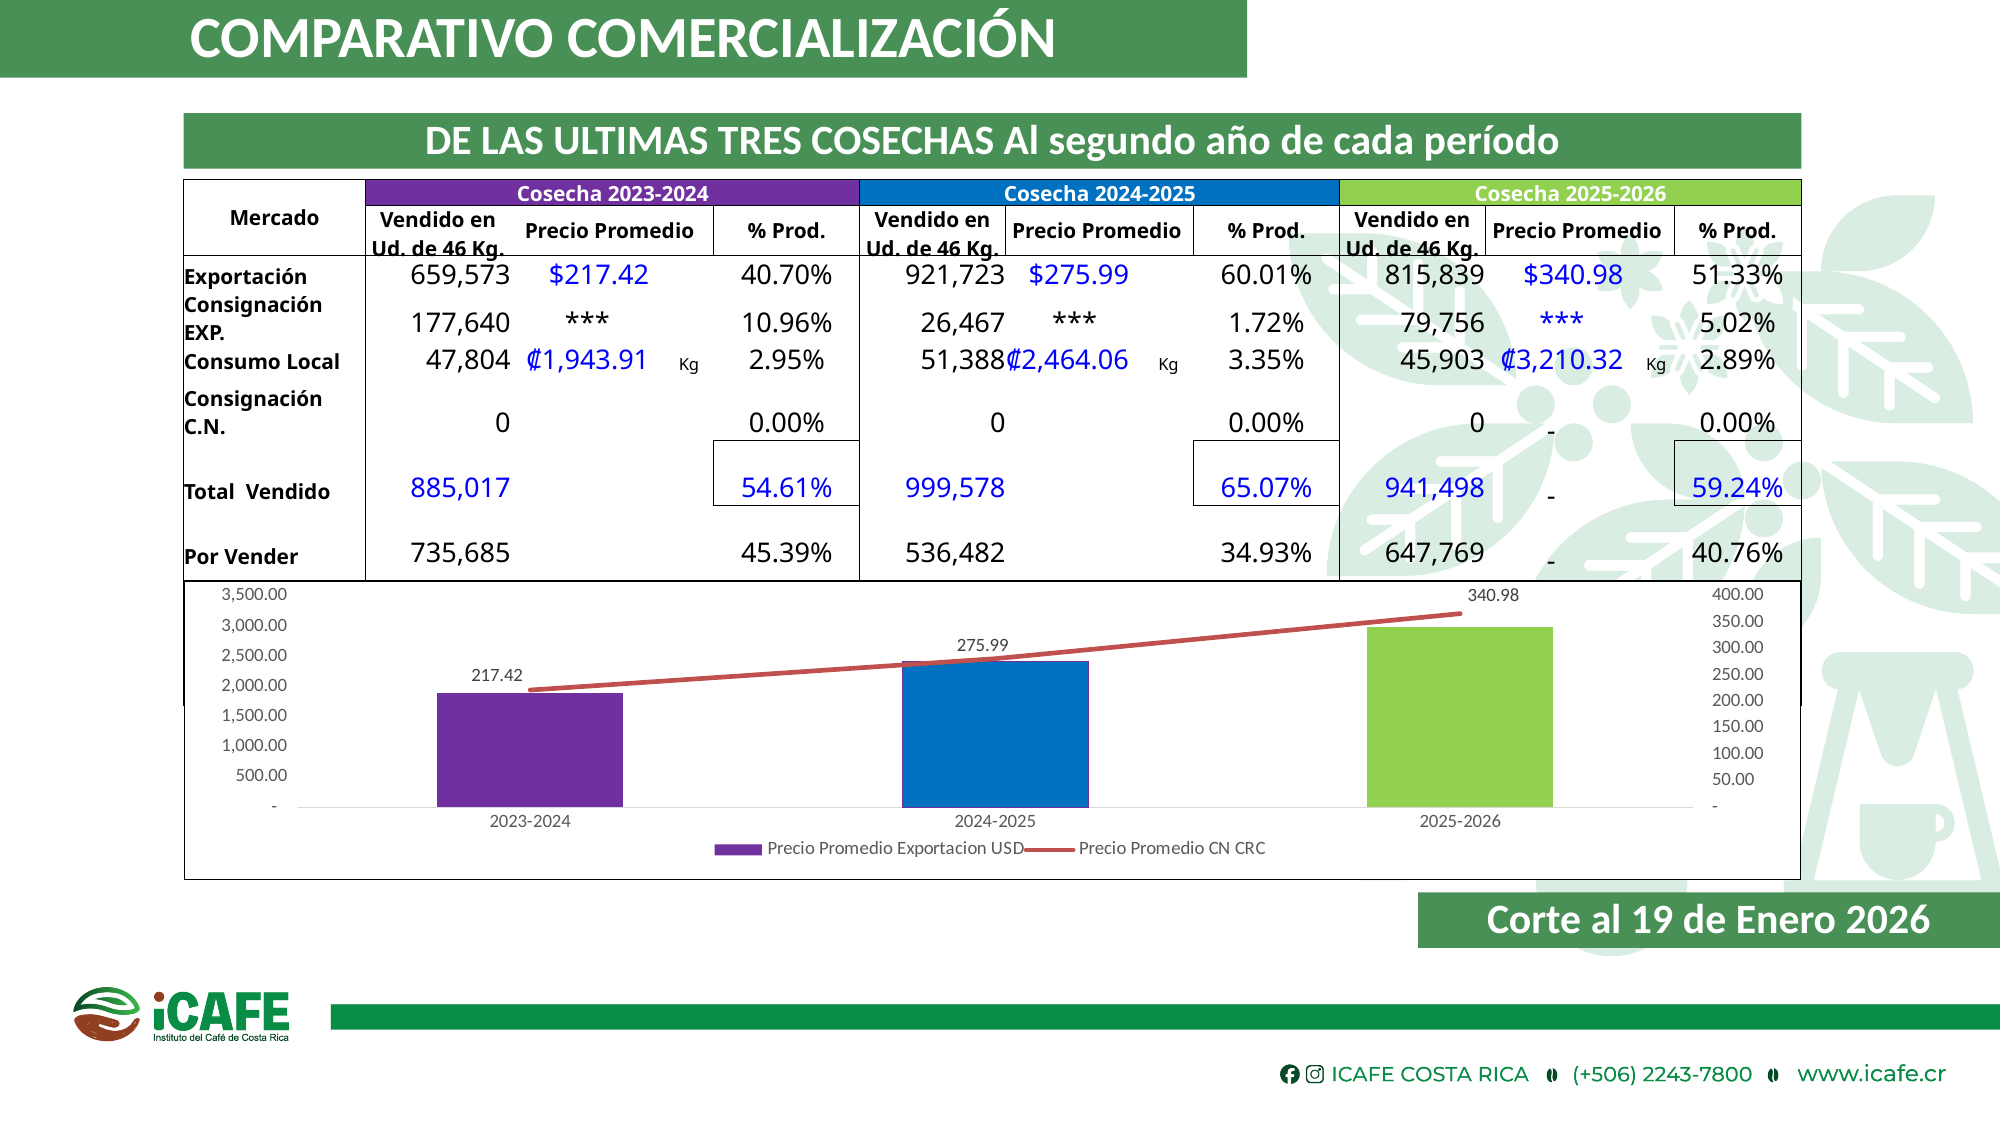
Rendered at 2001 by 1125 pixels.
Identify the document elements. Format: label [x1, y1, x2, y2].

picture [0, 0, 2000, 1125]
chart [183, 580, 1802, 881]
